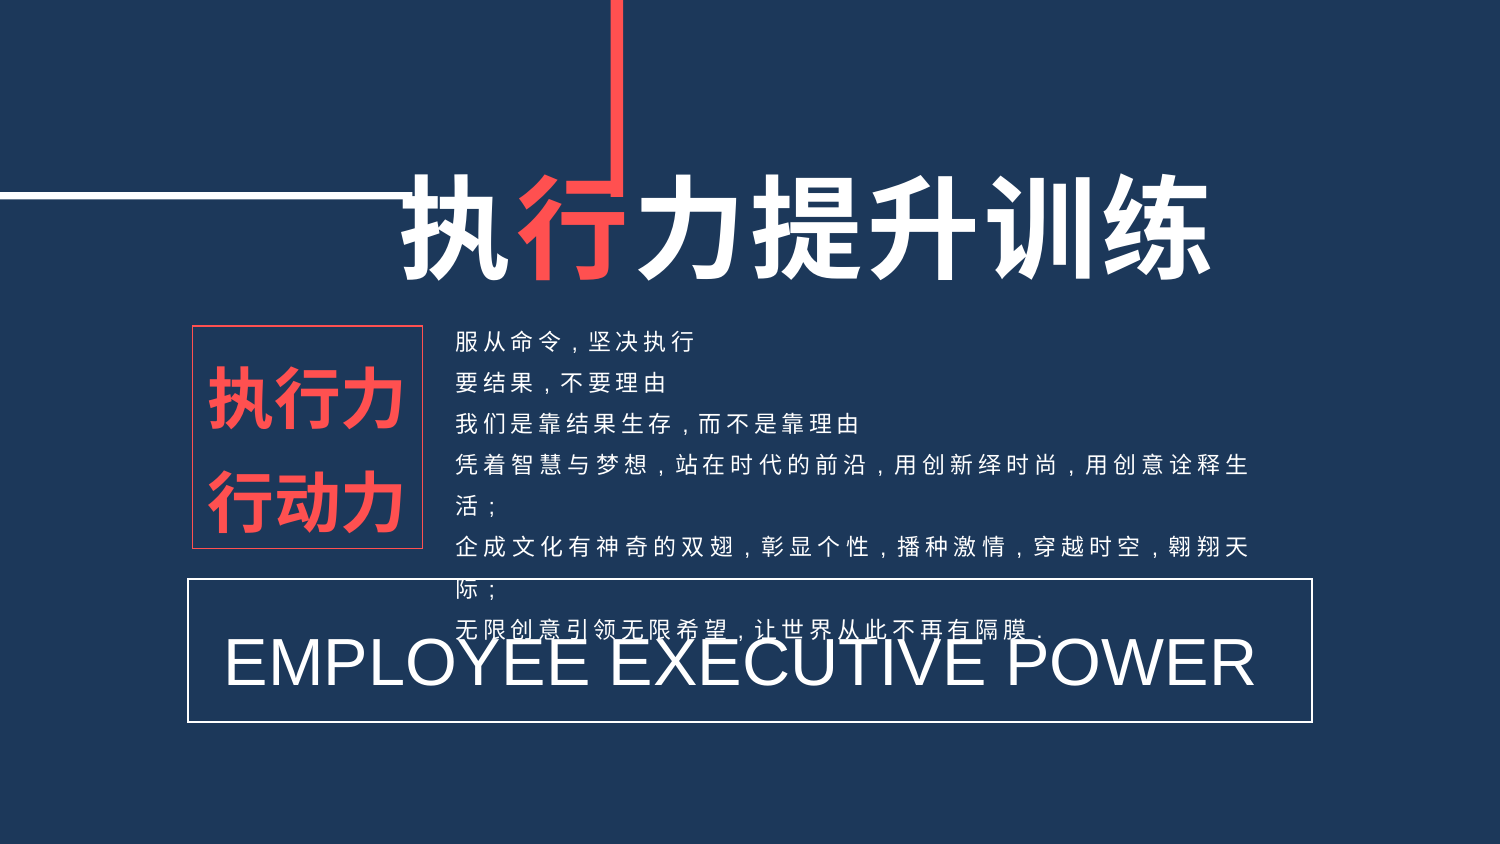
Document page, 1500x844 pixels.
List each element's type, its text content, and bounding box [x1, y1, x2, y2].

text_box 执行力 行动力 [192, 325, 423, 549]
text_box [610, 0, 624, 198]
text_box 执行力提升训练 [387, 152, 1338, 299]
text_box EMPLOYEE EXECUTIVE POWER [212, 597, 1292, 705]
text_box 服从命令,坚决执行 要结果,不要理由 我们是靠结果生存,而不是靠理由 凭着智慧与梦想,站在时代的前沿,用创新绎时尚,用创意诠释生活; 企成文化有神奇的双翅,彰显个性,播种激情,穿越时空,翱翔天际; 无限创意引领无限希望,让世界从此不再有隔膜. [444, 307, 1265, 578]
text_box [187, 578, 1313, 723]
text_box [0, 191, 413, 201]
